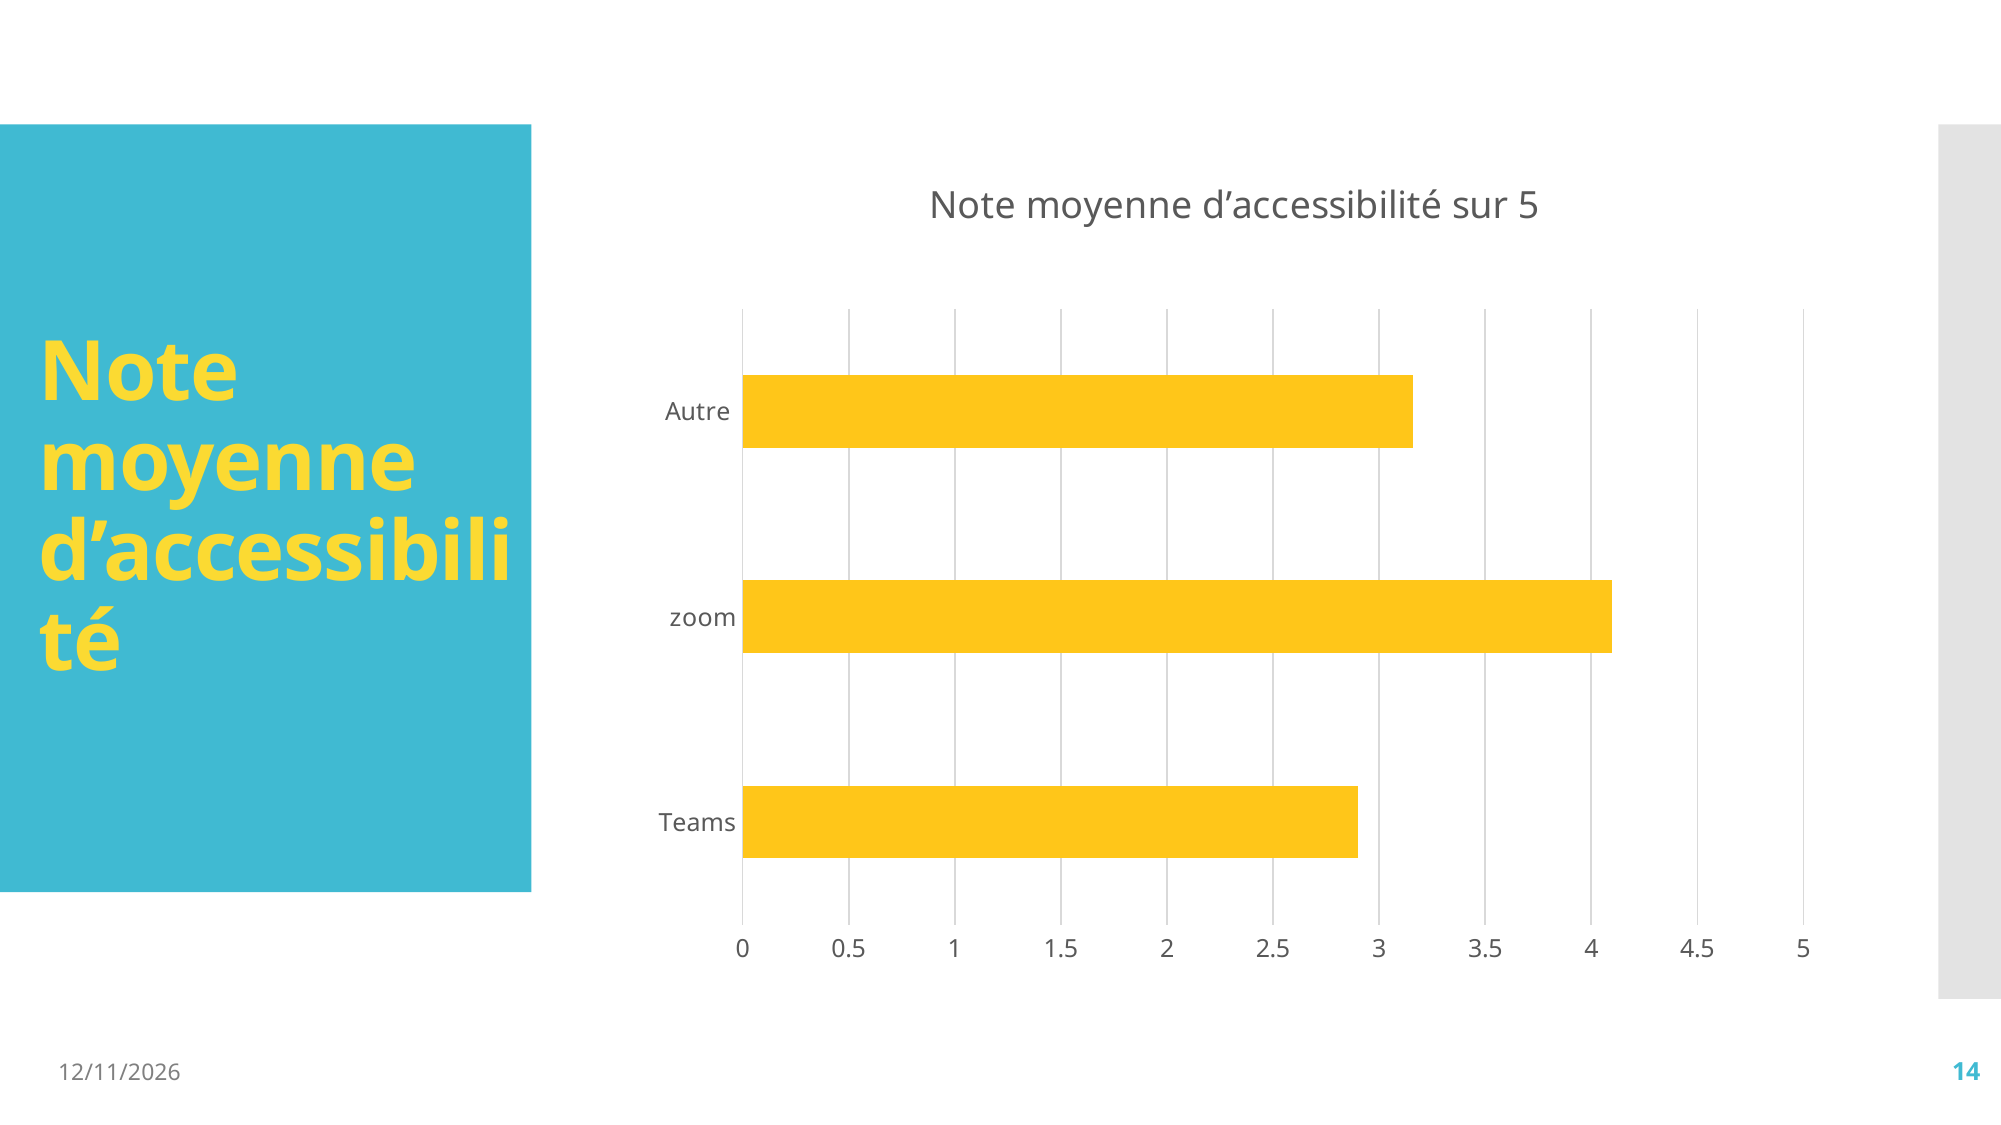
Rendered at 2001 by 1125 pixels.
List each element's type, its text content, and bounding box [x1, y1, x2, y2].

title Note moyenne d’accessibilité [23, 130, 533, 886]
chart [634, 141, 1835, 982]
slide_number 14 [1744, 1042, 1996, 1103]
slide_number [43, 1042, 493, 1103]
